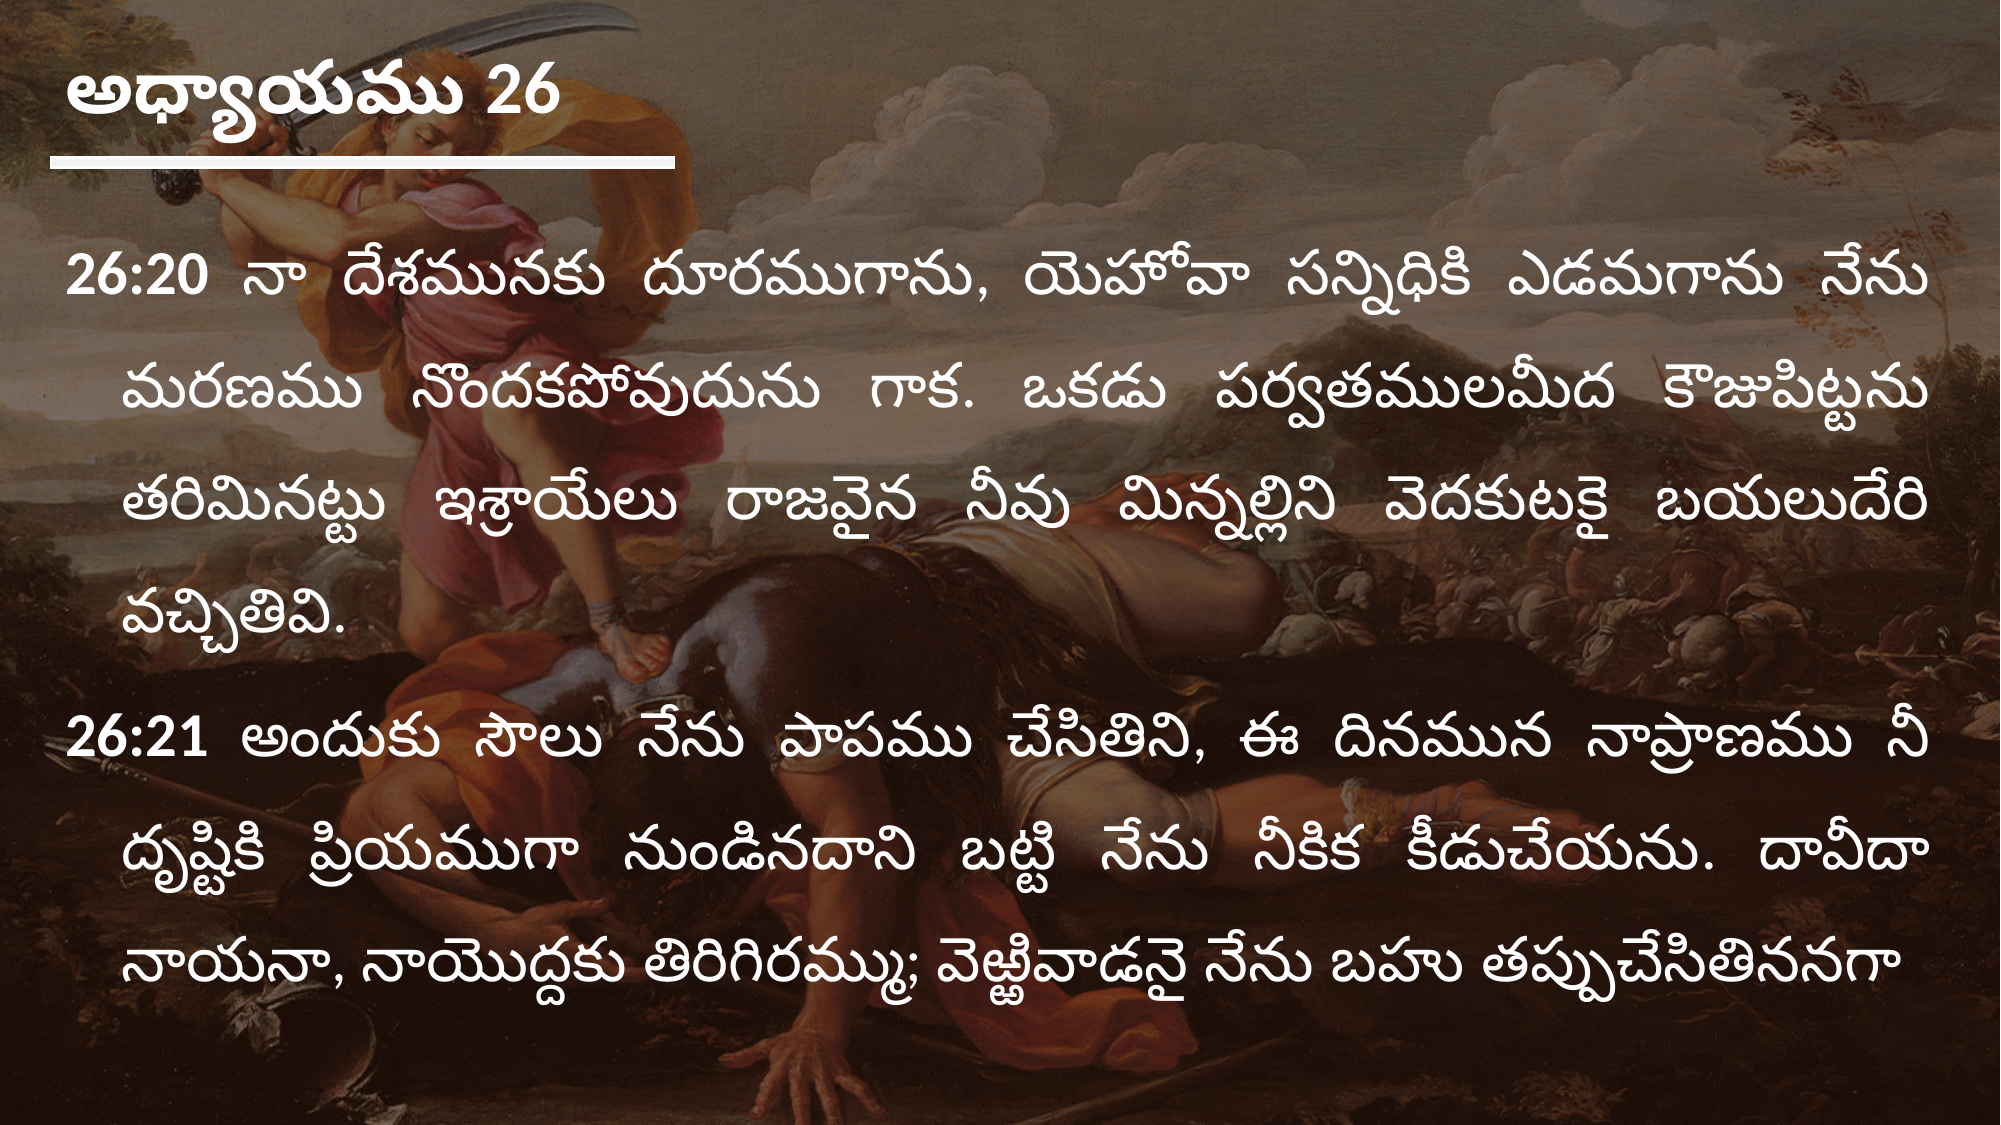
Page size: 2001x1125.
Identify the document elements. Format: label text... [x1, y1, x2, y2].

list 26:20 నా దేశమునకు దూరముగాను, యెహోవా సన్నిధికి ఎడమగాను నేను మరణము నొందకపోవుదును గాక. ఒకడు పర్వతములమీద కౌజుపిట్టను తరిమినట్టు ఇశ్రాయేలు రాజవైన నీవు మిన్నల్లిని వెదకుటకై బయలుదేరి వచ్చితివి. 26:21 అందుకు సౌలు నేను పాపము చేసితిని, ఈ దినమున నాప్రాణము నీ దృష్టికి ప్రియముగా నుండినదాని బట్టి నేను నీకిక కీడుచేయను. దావీదా నాయనా, నాయొద్దకు తిరిగిరమ్ము; వెఱ్ఱివాడనై నేను బహు తప్పుచేసితిననగా [50, 187, 1946, 1063]
title అధ్యాయము 26 [50, 0, 1925, 167]
picture [0, 0, 2000, 1125]
